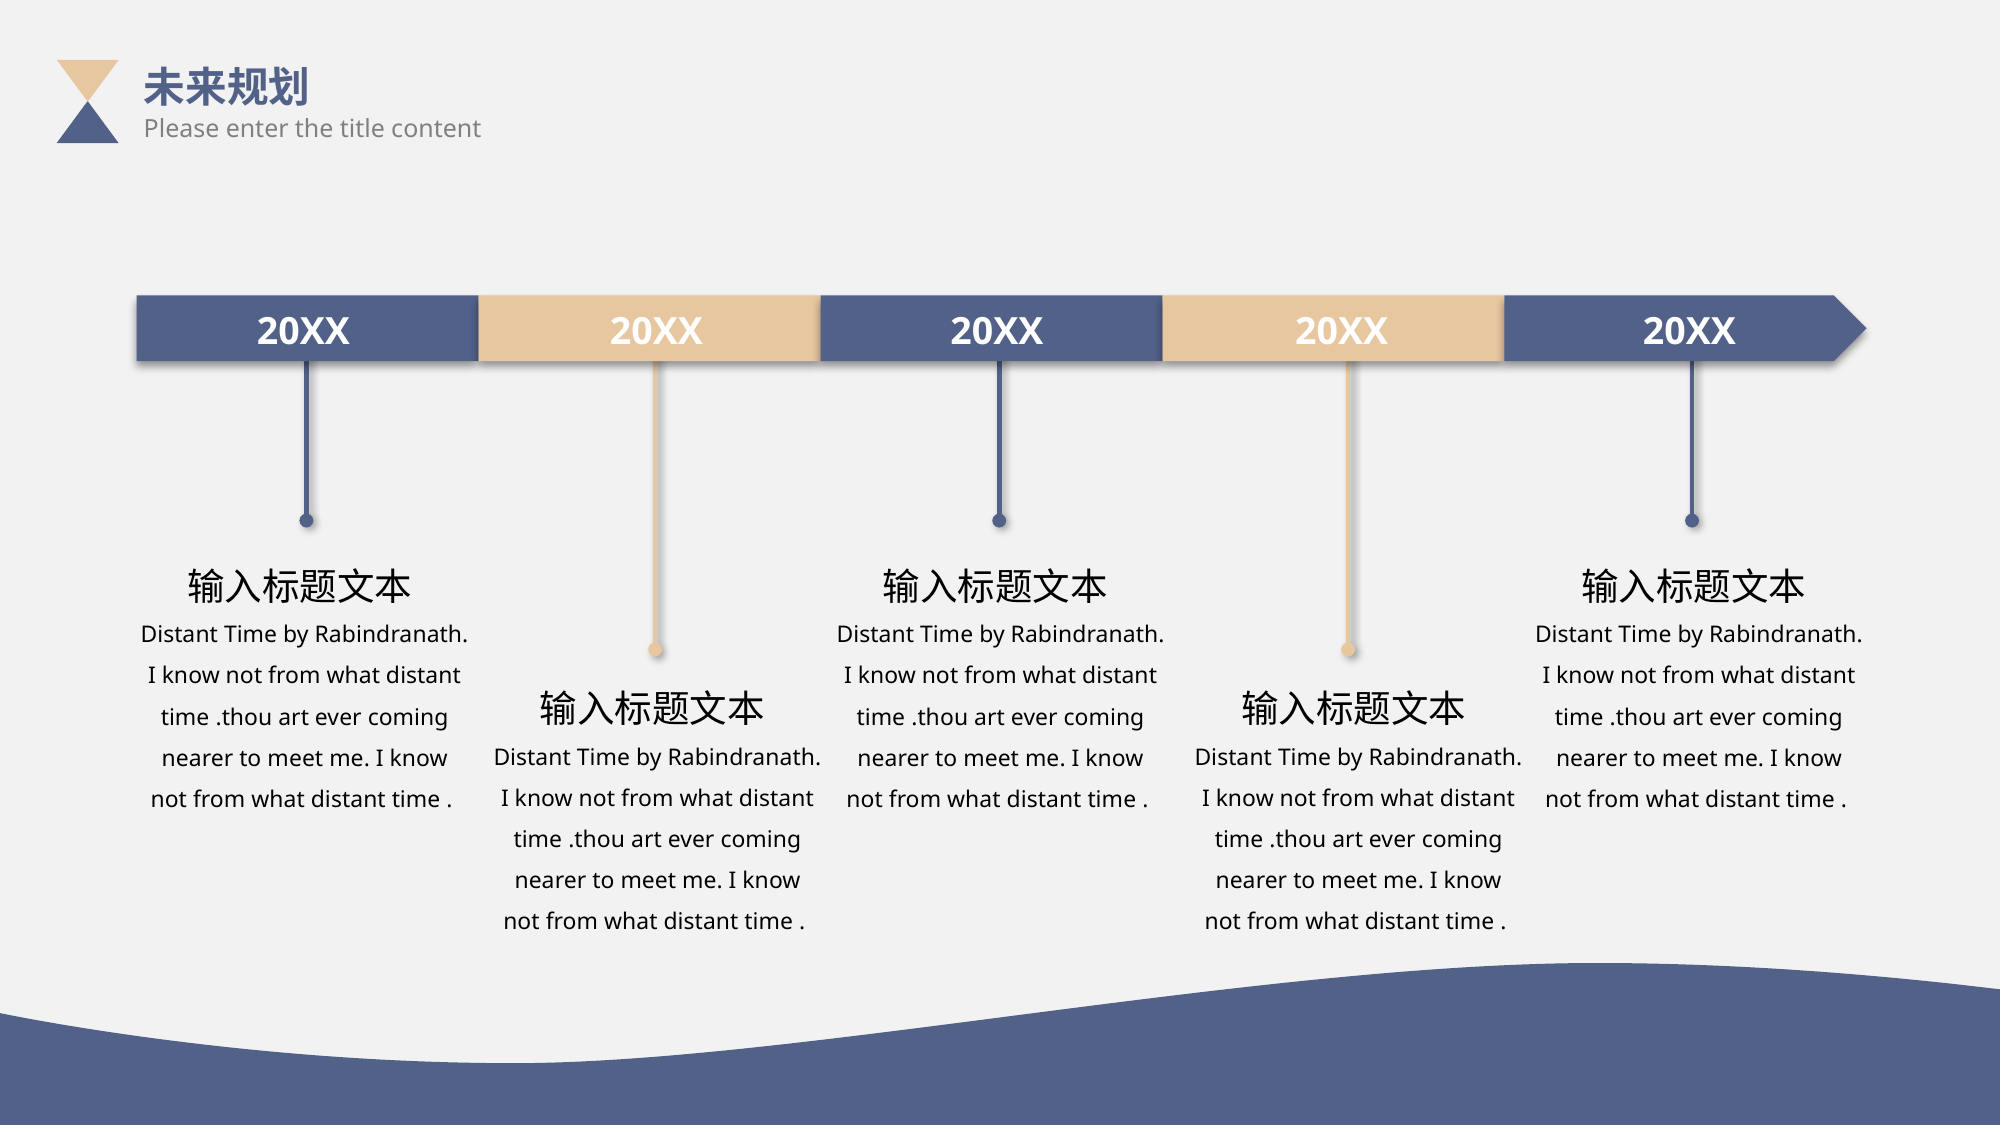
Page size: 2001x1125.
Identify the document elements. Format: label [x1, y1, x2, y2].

text_box [1520, 555, 1879, 817]
text_box [478, 677, 837, 939]
text_box [821, 555, 1180, 817]
text_box [0, 961, 2000, 1125]
text_box [136, 295, 1867, 650]
text_box [1179, 677, 1538, 939]
text_box [56, 52, 525, 151]
text_box [125, 555, 484, 817]
